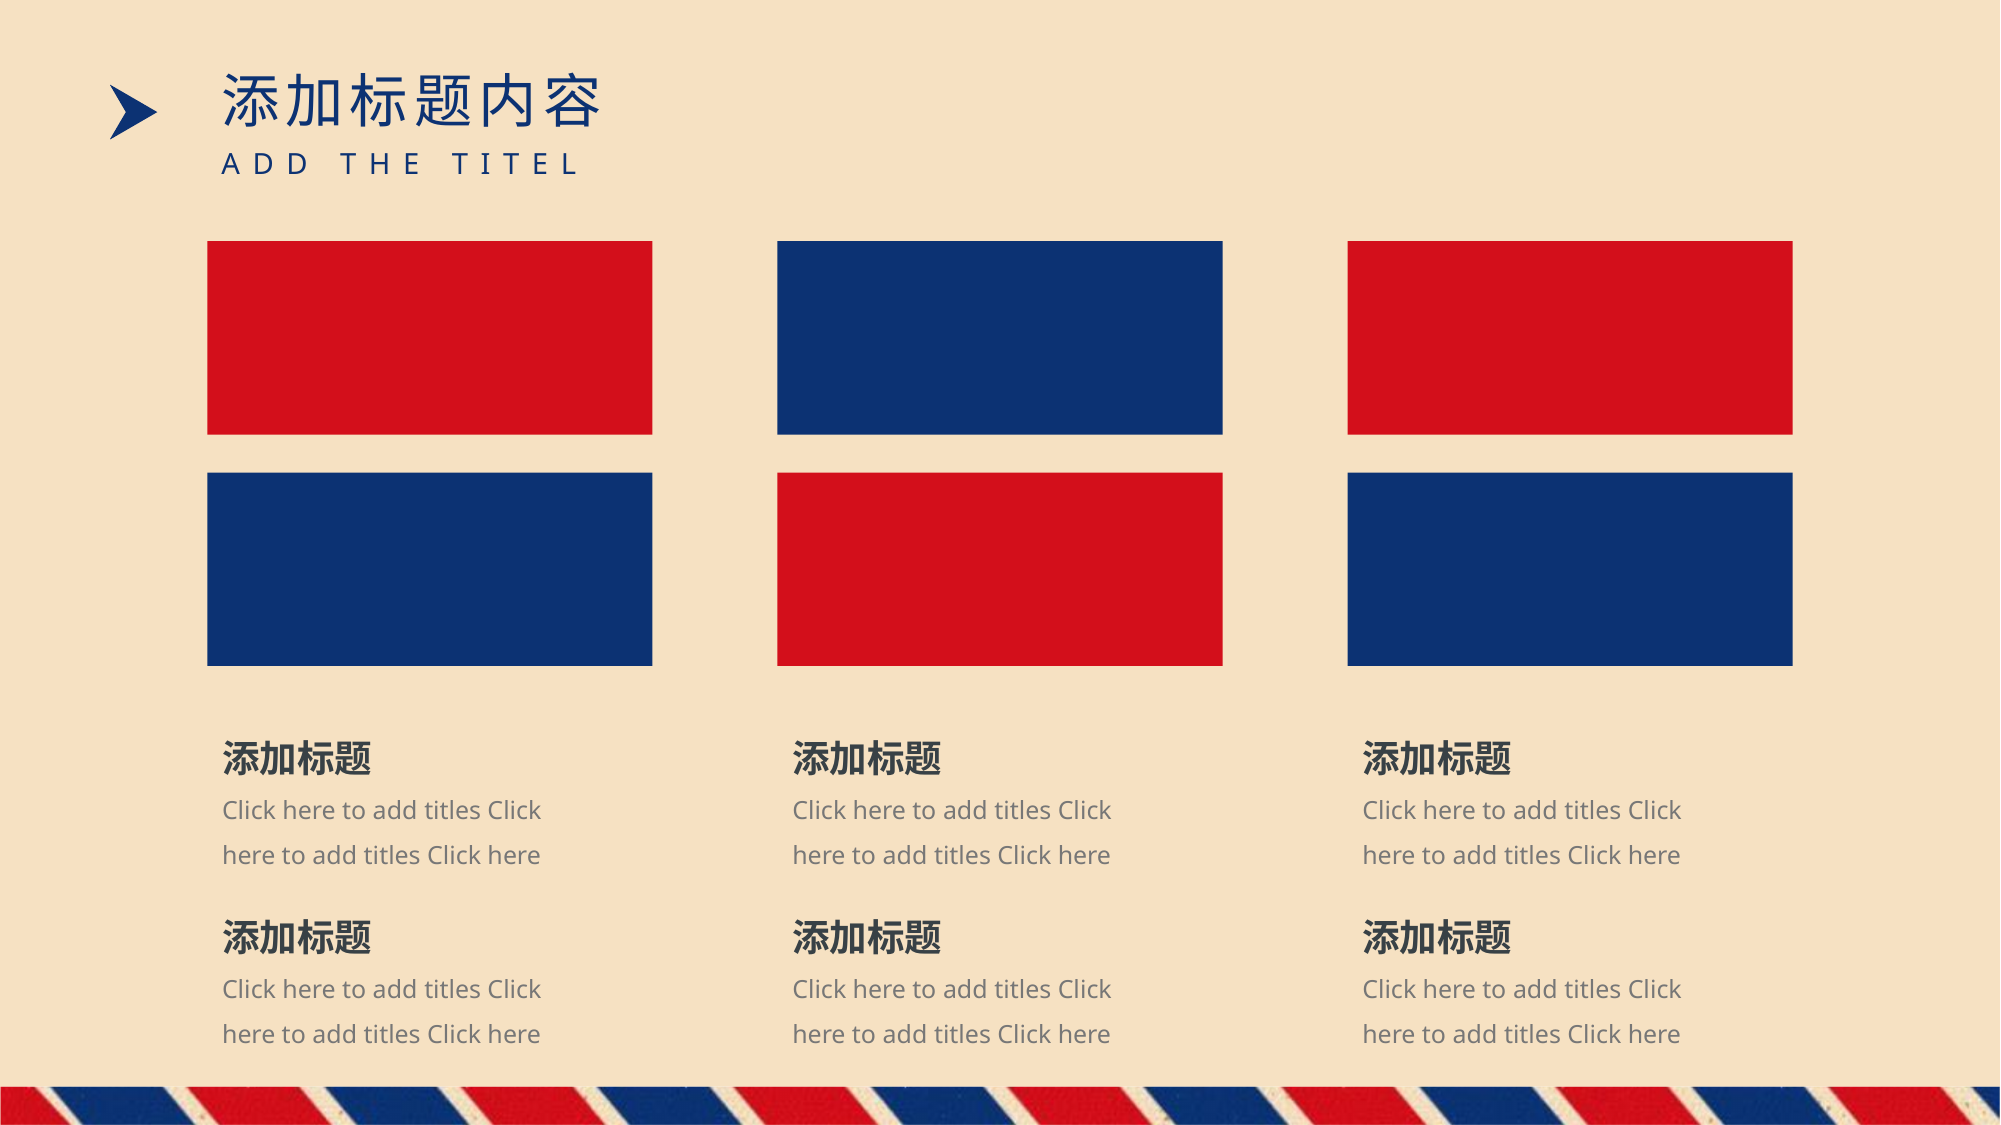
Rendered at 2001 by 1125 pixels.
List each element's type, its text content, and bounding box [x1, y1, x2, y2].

text_box [206, 240, 653, 436]
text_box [109, 56, 656, 189]
text_box [1347, 471, 1794, 667]
text_box [206, 471, 653, 667]
text_box [776, 240, 1224, 436]
text_box [776, 471, 1224, 667]
text_box 添加标题 Click here to add titles Click here to add titles Click here [777, 704, 1178, 877]
text_box 添加标题 Click here to add titles Click here to add titles Click here [207, 883, 607, 1056]
picture [2, 1087, 1998, 1124]
text_box 添加标题 Click here to add titles Click here to add titles Click here [777, 883, 1178, 1056]
text_box [1347, 240, 1794, 436]
text_box 添加标题 Click here to add titles Click here to add titles Click here [1347, 704, 1748, 877]
text_box 添加标题 Click here to add titles Click here to add titles Click here [207, 704, 607, 877]
text_box 添加标题 Click here to add titles Click here to add titles Click here [1347, 883, 1748, 1056]
